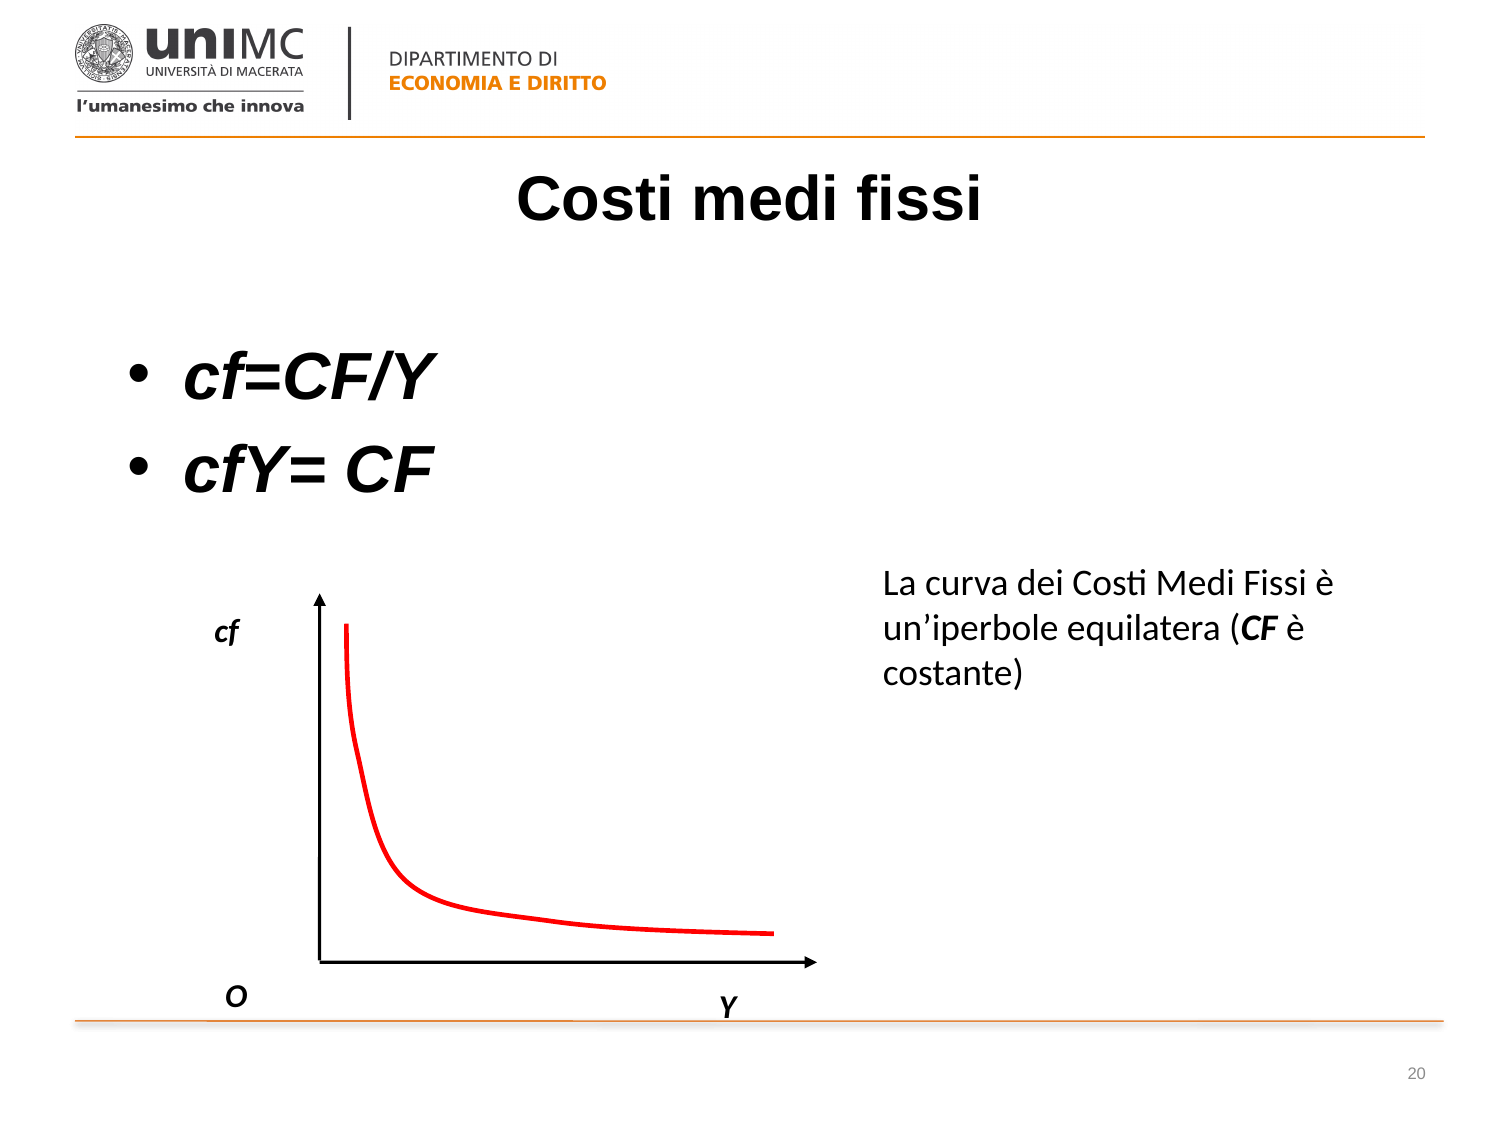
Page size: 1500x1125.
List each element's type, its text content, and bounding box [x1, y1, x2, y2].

title Costi medi fissi [75, 149, 1425, 241]
slide_number 20 [1091, 1042, 1442, 1103]
picture [75, 24, 1425, 138]
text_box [199, 593, 861, 1073]
text_box La curva dei Costi Medi Fissi è un’iperbole equilatera (CF è costante) [868, 550, 1434, 701]
list cf=CF/Y cfY= CF [112, 324, 1388, 521]
